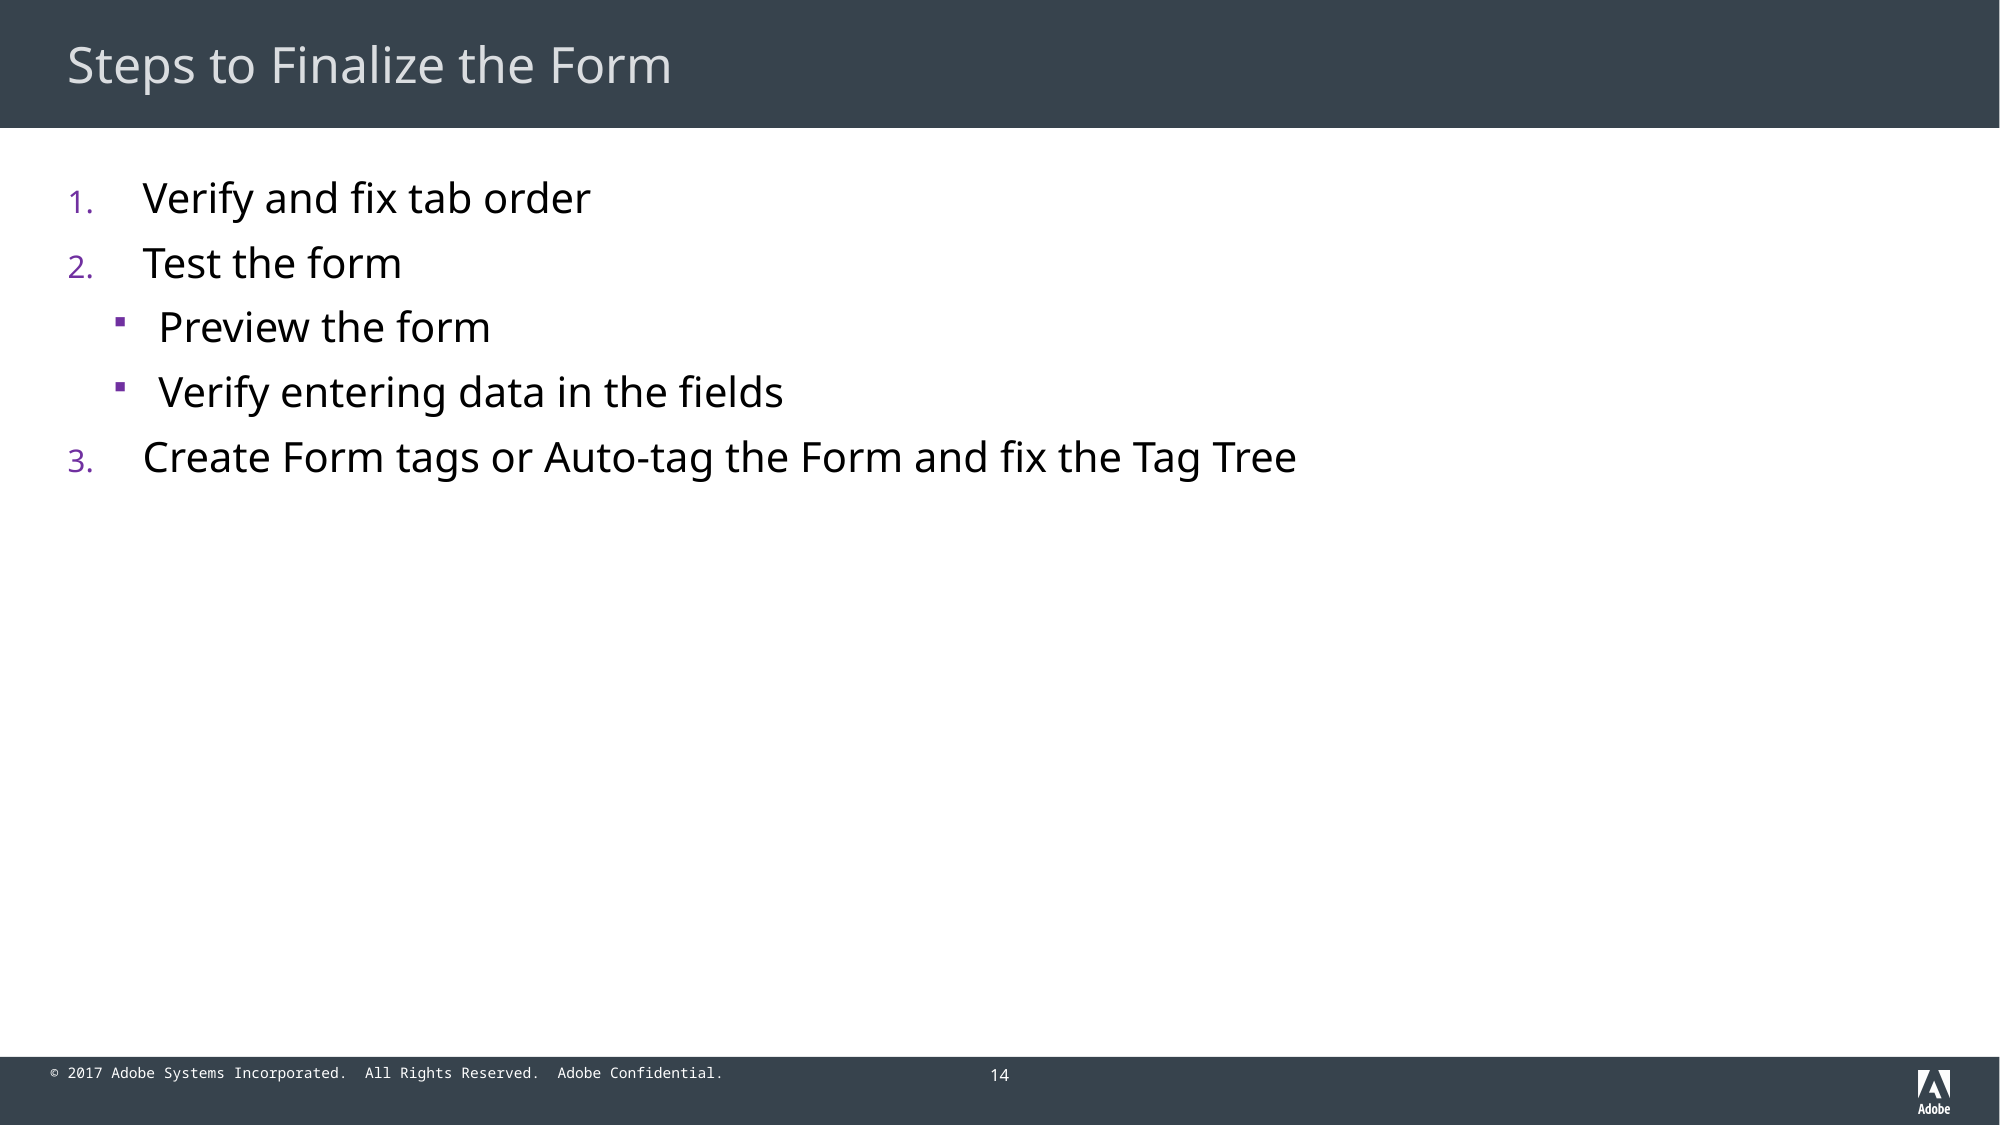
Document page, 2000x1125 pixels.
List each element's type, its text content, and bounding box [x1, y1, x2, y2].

title Steps to Finalize the Form [49, 30, 1950, 98]
list Verify and fix tab order Test the form Preview the form Verify entering data in the fields Create Form tags or Auto-tag the Form and fix the Tag Tree [49, 162, 1950, 1013]
picture [1918, 1070, 1950, 1114]
slide_number 14 [916, 1062, 1083, 1091]
